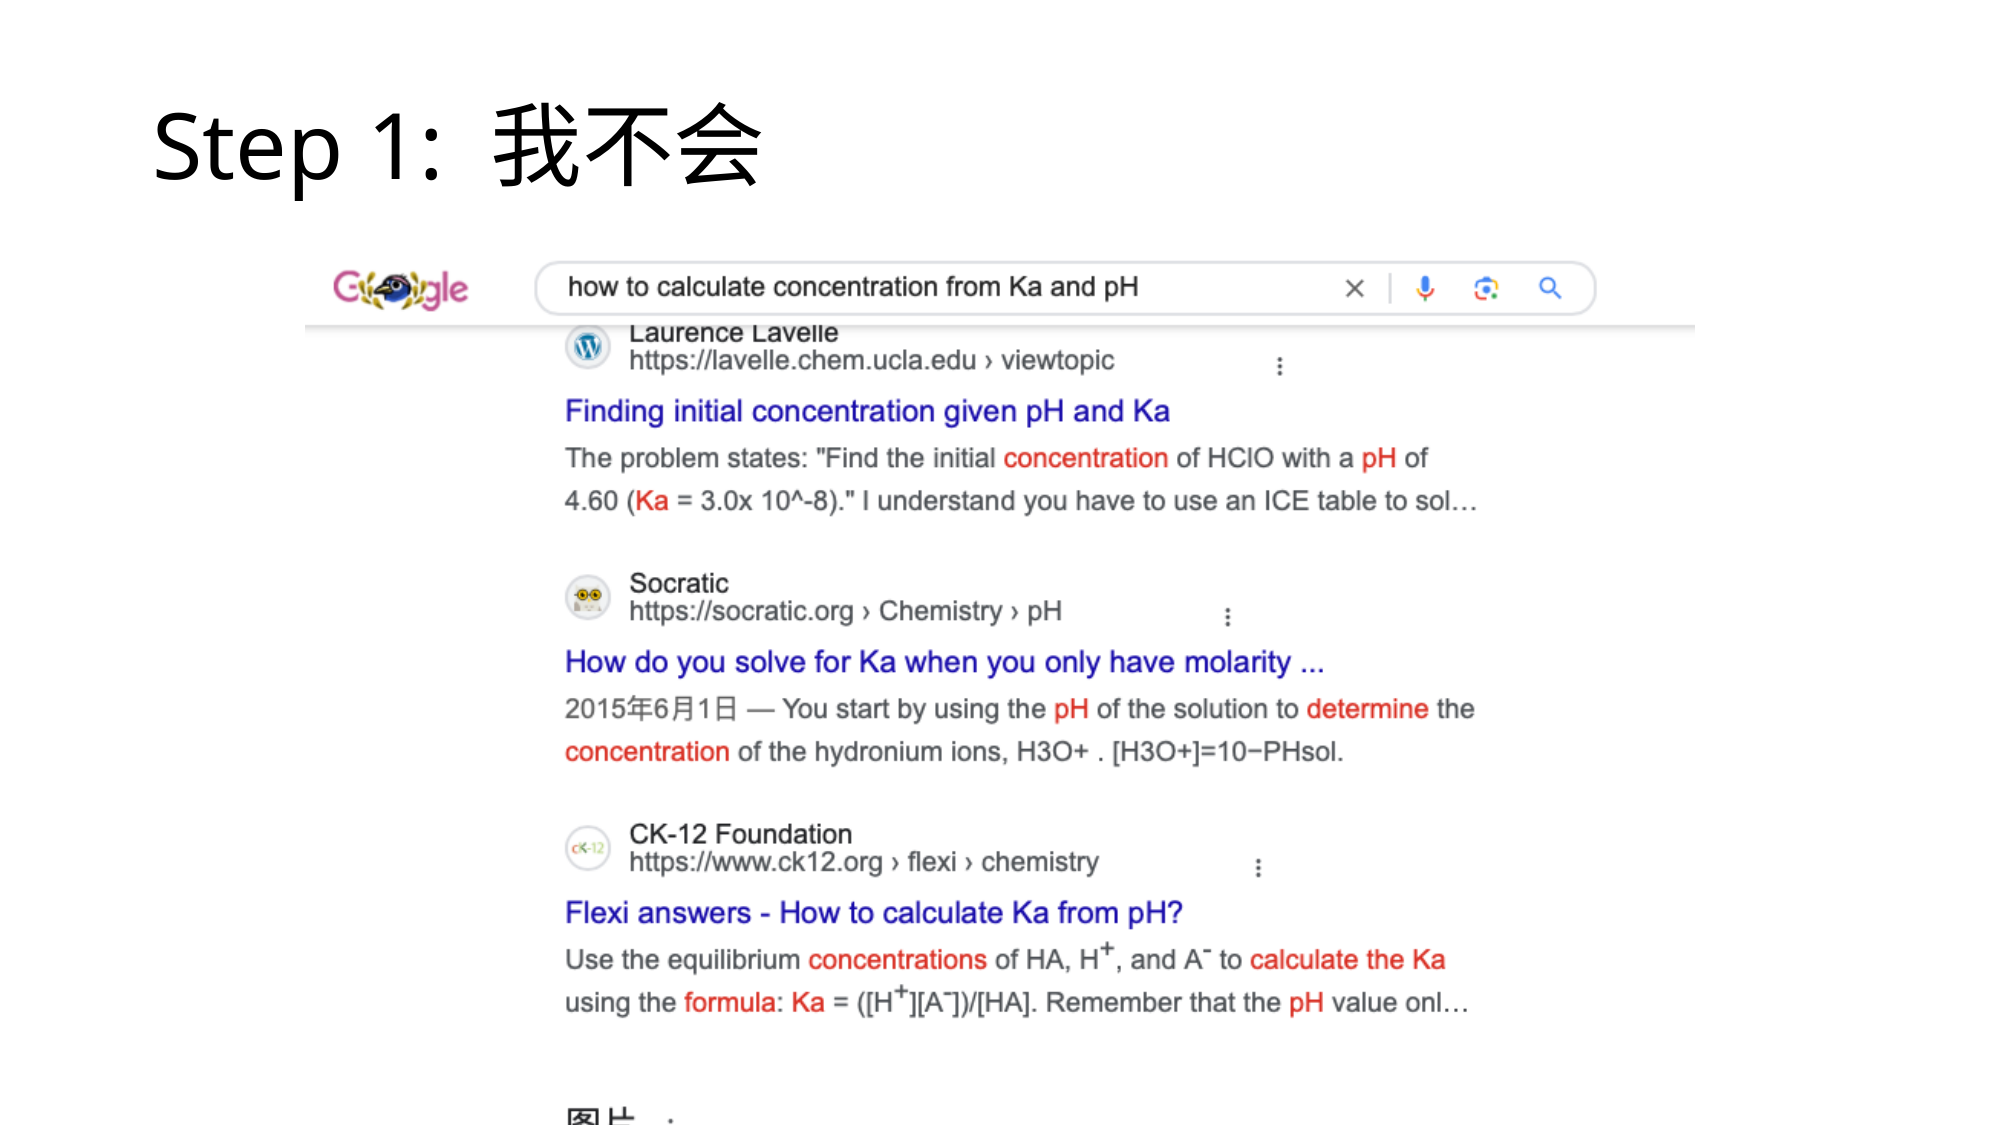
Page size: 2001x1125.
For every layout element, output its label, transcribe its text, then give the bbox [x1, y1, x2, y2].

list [305, 258, 1695, 1125]
title Step 1: 我不会 [137, 41, 1863, 259]
